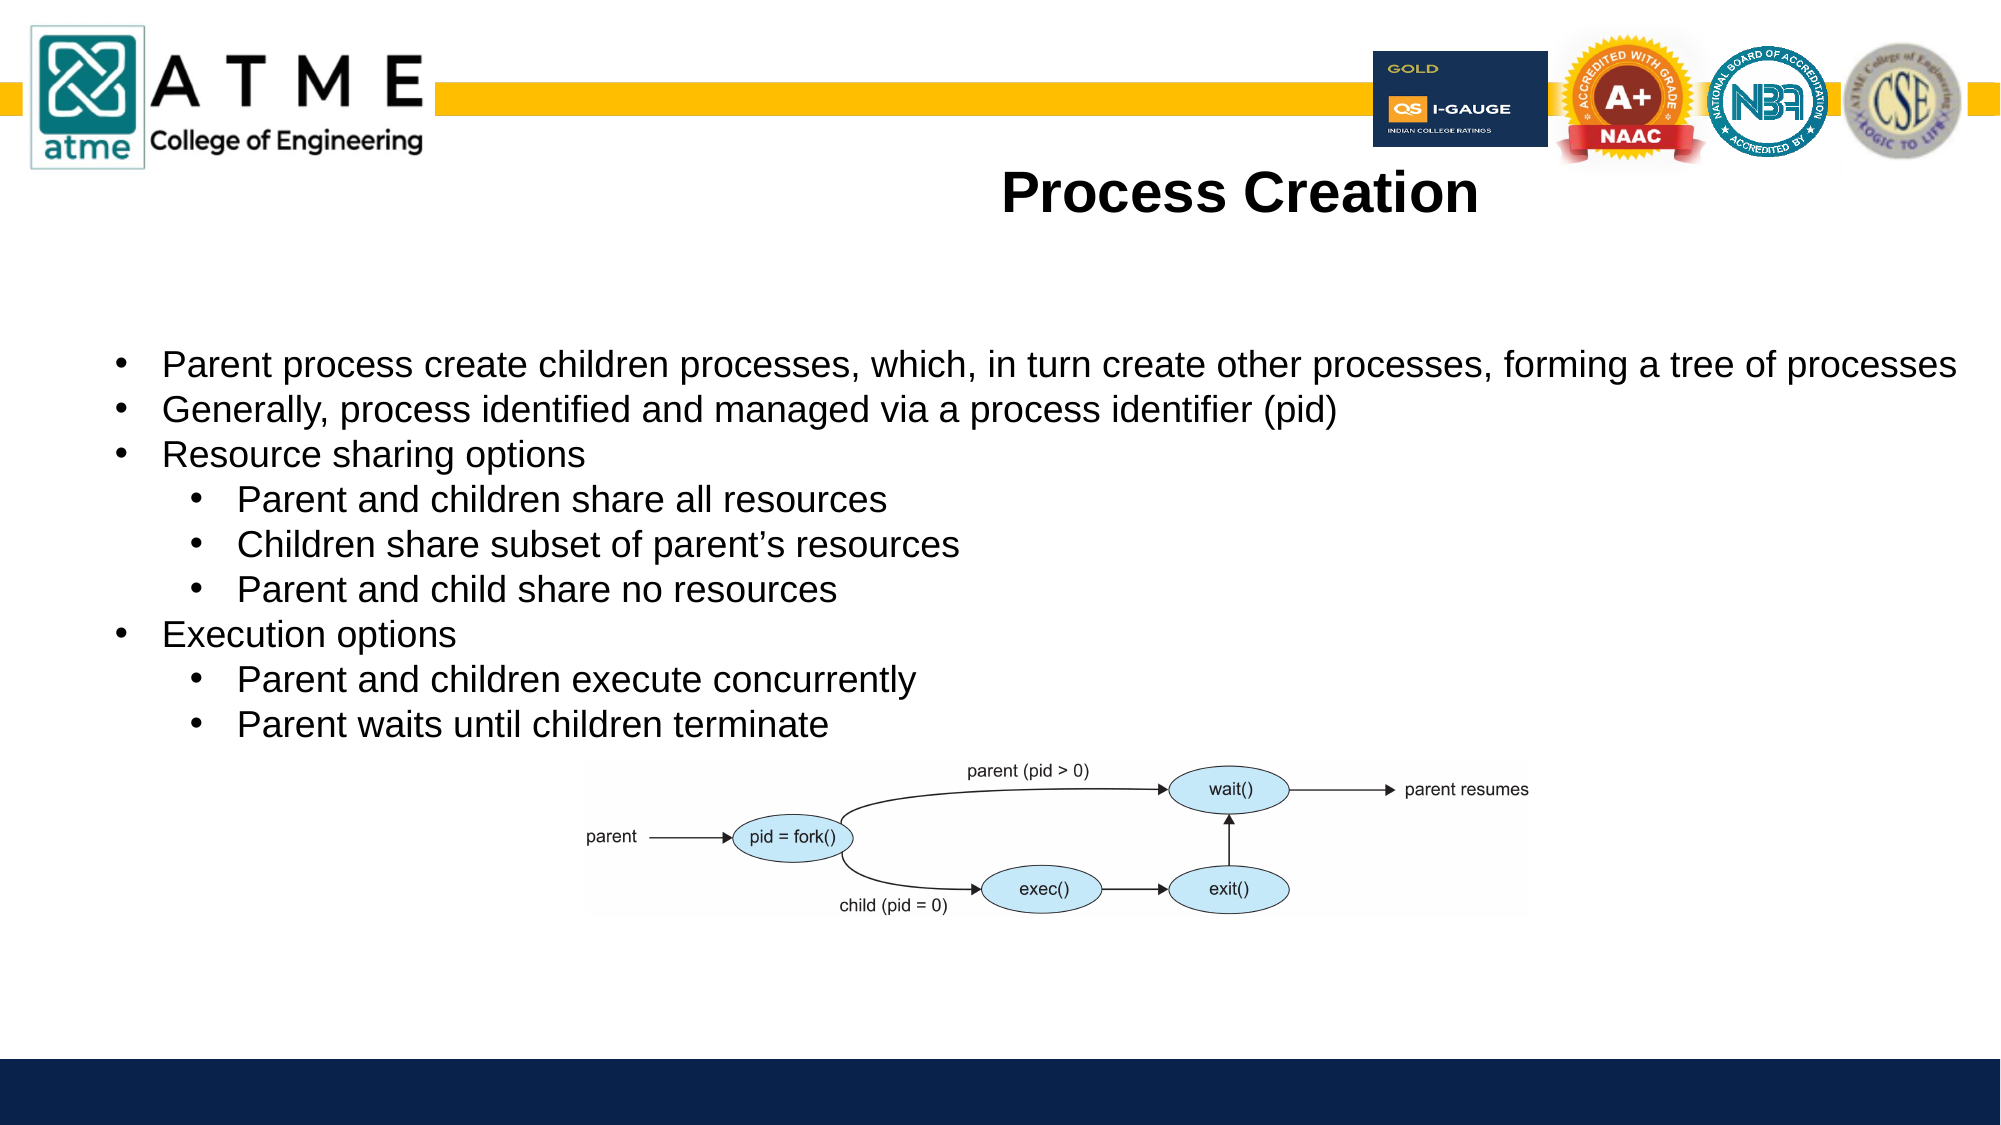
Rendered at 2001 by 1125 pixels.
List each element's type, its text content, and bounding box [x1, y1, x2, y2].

picture [585, 760, 1529, 917]
picture [0, 1059, 2001, 1125]
picture [22, 15, 435, 178]
text_box Process Creation [986, 146, 1496, 232]
picture [1373, 20, 1828, 180]
text_box Parent process create children processes, which, in turn create other processes, forming a tree of processes Generally, process identified and managed via a process identifier (pid) Resource sharing options Parent and children share all resources Children share subset of parent’s resources Parent and child share no resources Execution options Parent and children execute concurrently Parent waits until children terminate [100, 332, 1973, 798]
picture [1840, 26, 1968, 176]
